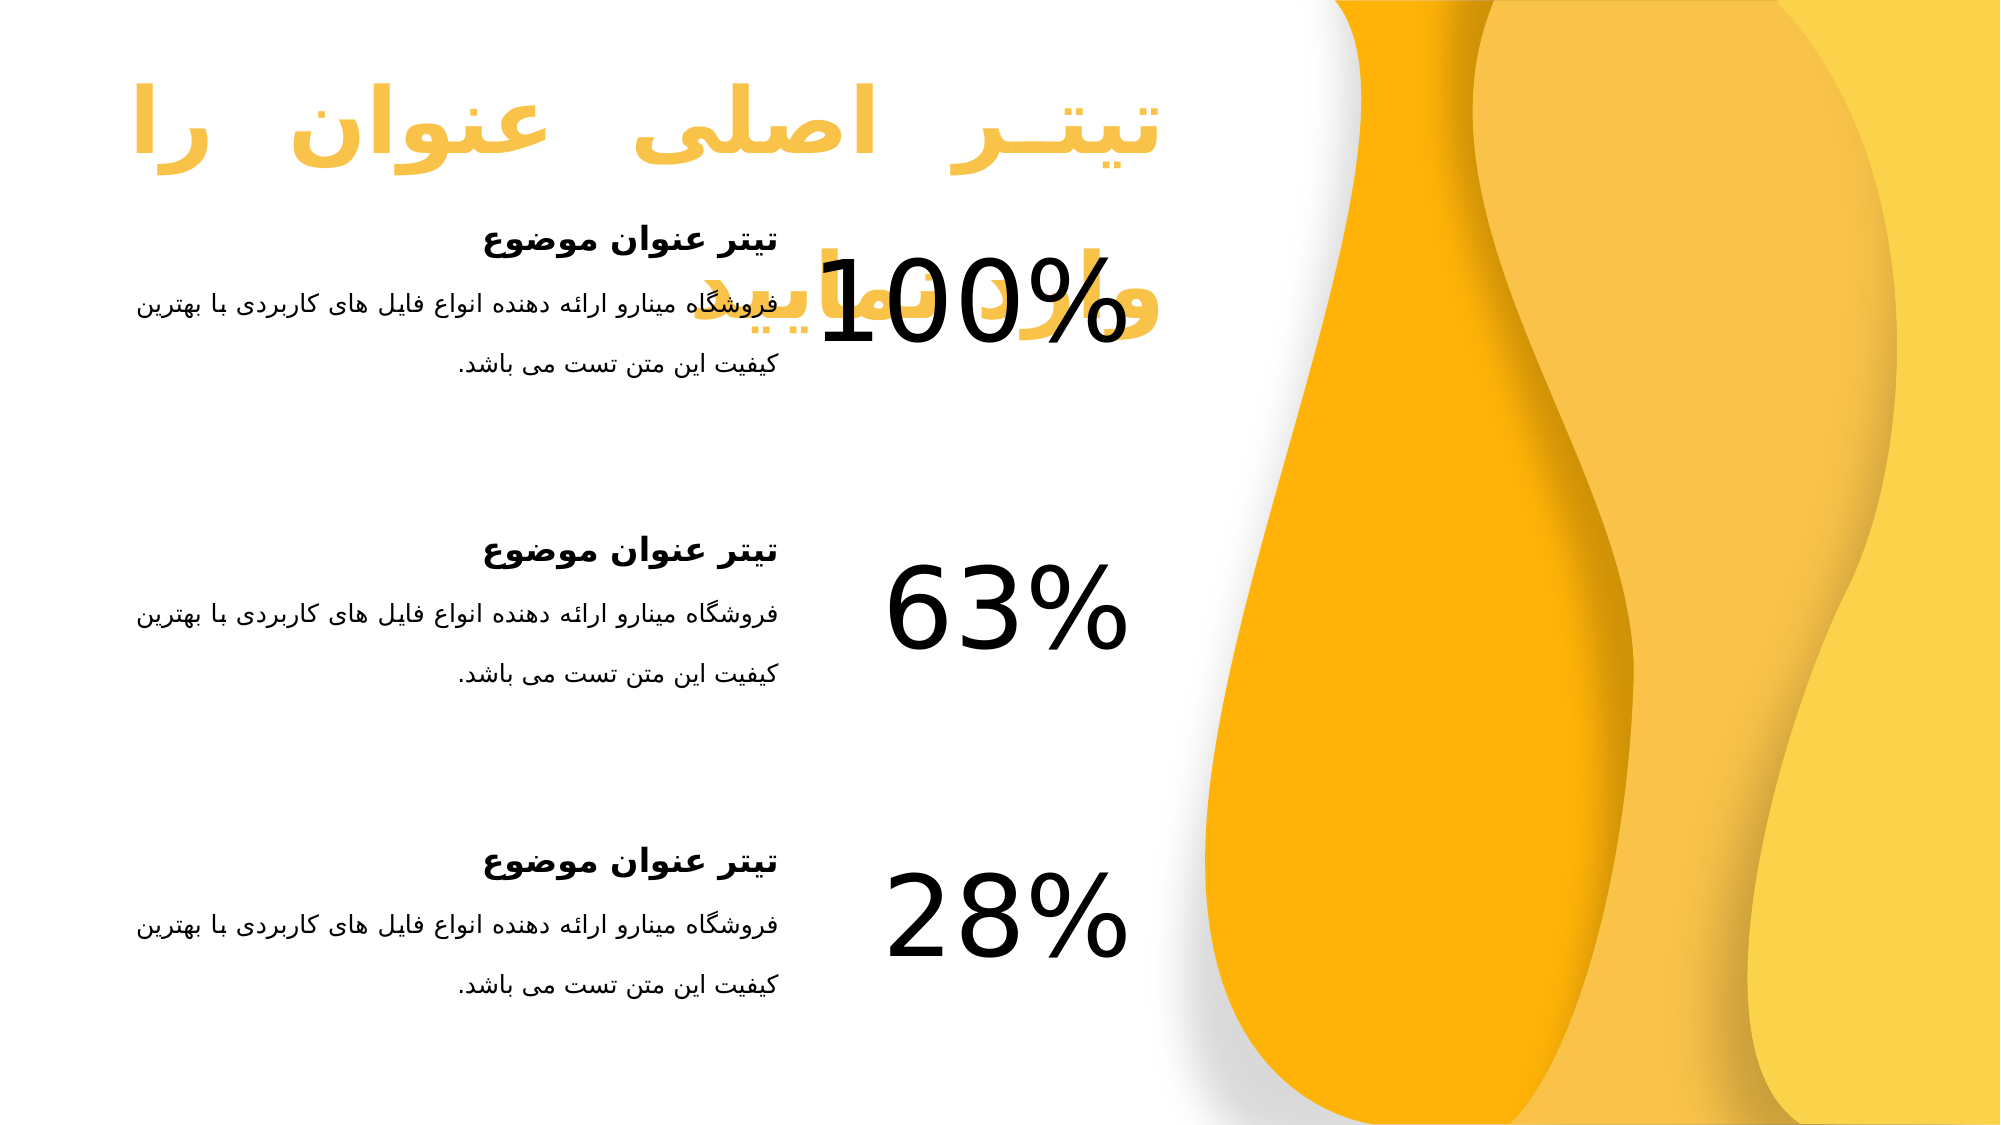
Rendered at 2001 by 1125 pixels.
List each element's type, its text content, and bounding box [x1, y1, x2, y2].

text_box 28% [794, 836, 1148, 987]
text_box 63% [794, 528, 1148, 679]
text_box تیتر عنوان موضوع فروشگاه مینارو ارائه دهنده انواع فایل های کاربردی با بهترین کیفیت این متن تست می باشد. [120, 831, 794, 1006]
text_box تیتر عنوان موضوع فروشگاه مینارو ارائه دهنده انواع فایل های کاربردی با بهترین کیفیت این متن تست می باشد. [120, 520, 794, 696]
text_box تیتر عنوان موضوع فروشگاه مینارو ارائه دهنده انواع فایل های کاربردی با بهترین کیفیت این متن تست می باشد. [120, 210, 794, 385]
text_box 100% [794, 221, 1148, 372]
text_box تیتر اصلی عنوان را وارد نمایید [72, 0, 1180, 345]
